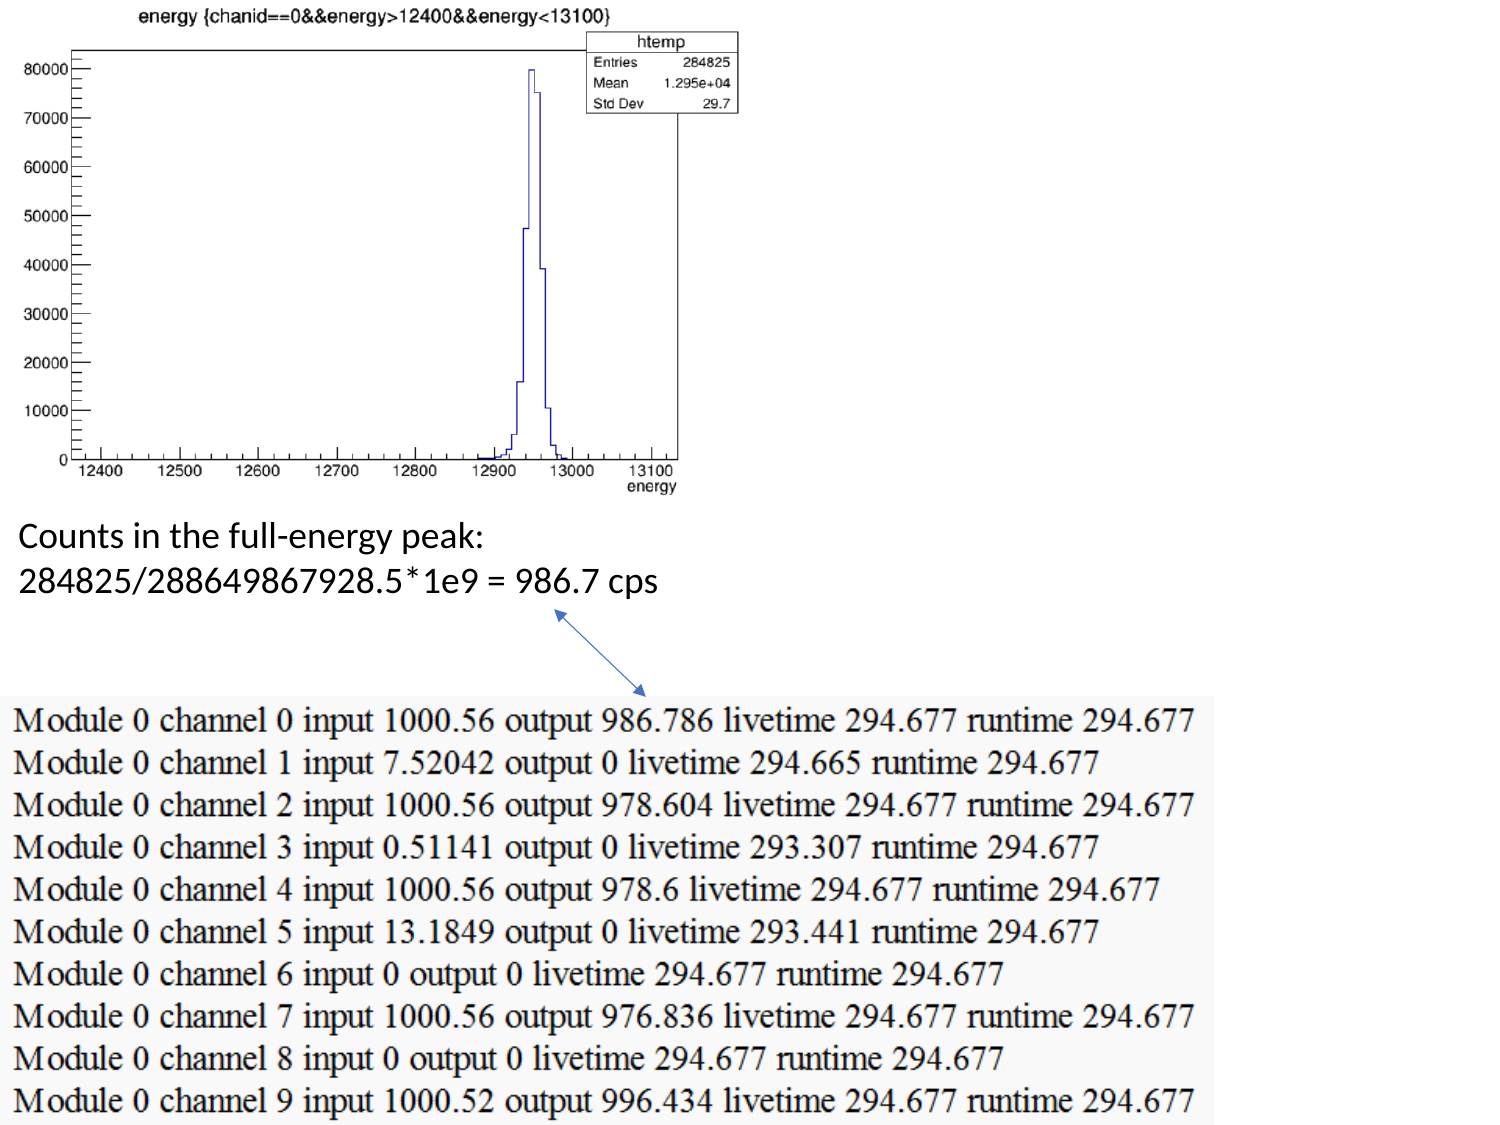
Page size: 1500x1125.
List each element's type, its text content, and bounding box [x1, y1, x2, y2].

picture [0, 0, 750, 508]
picture [0, 696, 1214, 1125]
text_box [554, 609, 646, 697]
text_box Counts in the full-energy peak: 284825/288649867928.5*1e9 = 986.7 cps [3, 508, 674, 608]
